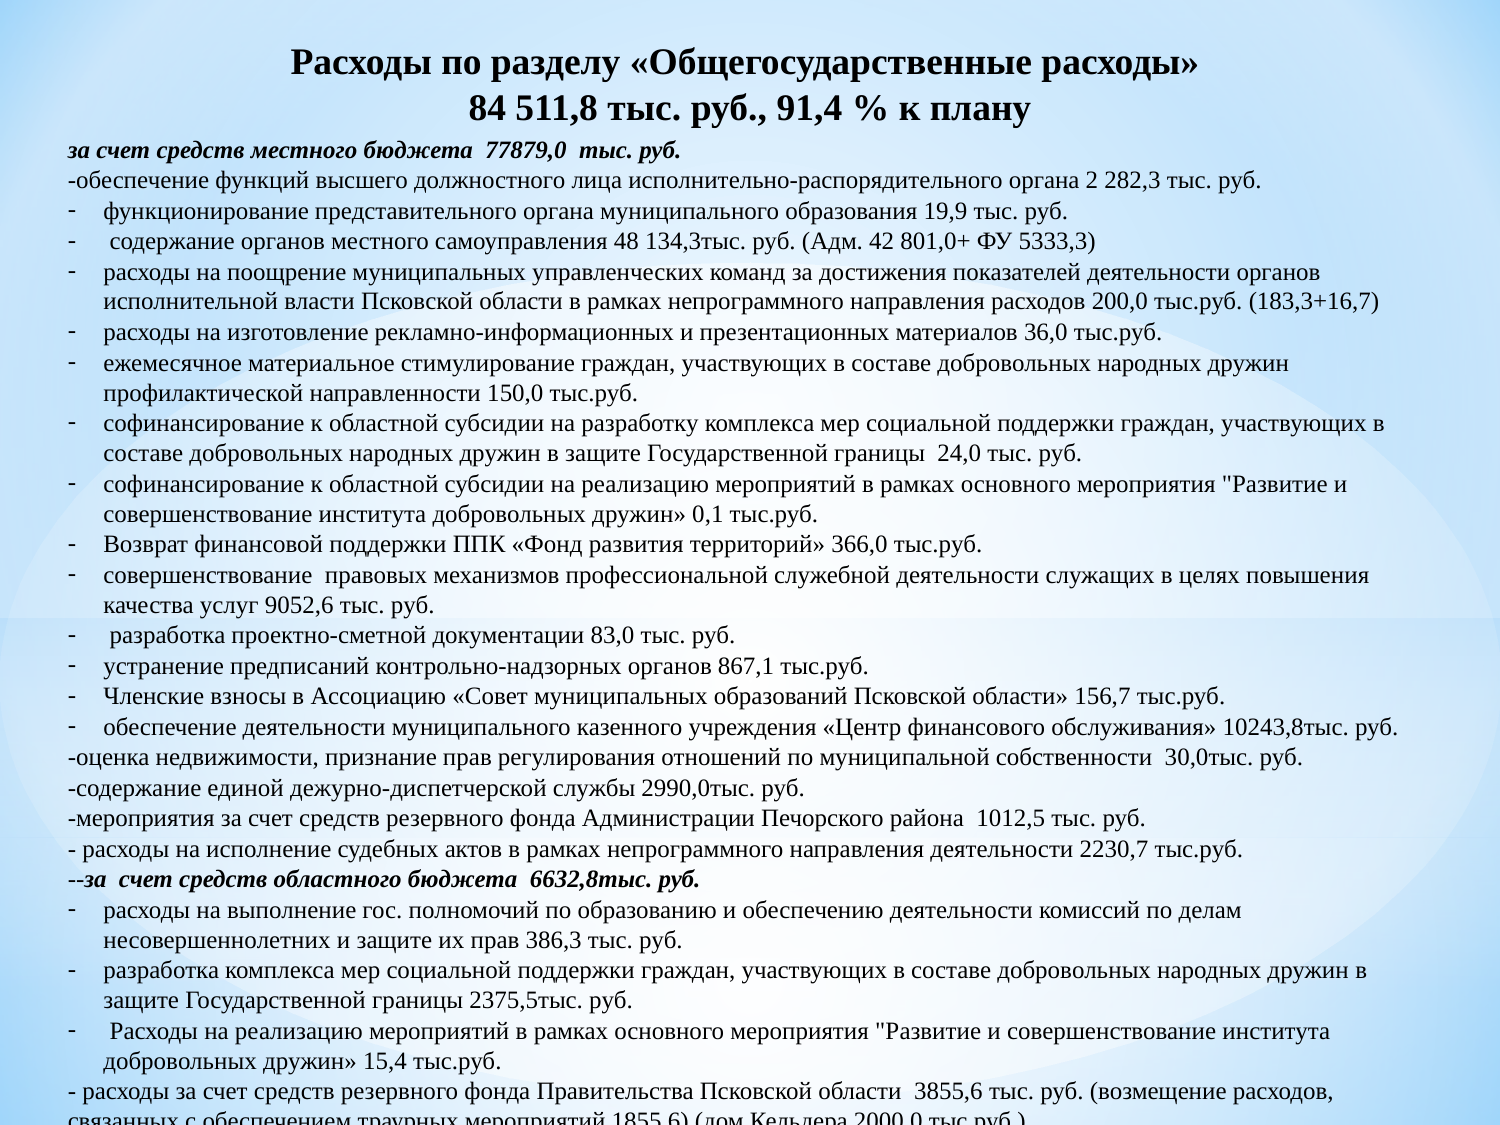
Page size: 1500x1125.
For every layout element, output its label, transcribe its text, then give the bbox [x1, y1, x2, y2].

text_box за счет средств местного бюджета 77879,0 тыс. руб. -обеспечение функций высшего должностного лица исполнительно-распорядительного органа 2 282,3 тыс. руб. функционирование представительного органа муниципального образования 19,9 тыс. руб. содержание органов местного самоуправления 48 134,3тыс. руб. (Адм. 42 801,0+ ФУ 5333,3) расходы на поощрение муниципальных управленческих команд за достижения показателей деятельности органов исполнительной власти Псковской области в рамках непрограммного направления расходов 200,0 тыс.руб. (183,3+16,7) расходы на изготовление рекламно-информационных и презентационных материалов 36,0 тыс.руб. ежемесячное материальное стимулирование граждан, участвующих в составе добровольных народных дружин профилактической направленности 150,0 тыс.руб. софинансирование к областной субсидии на разработку комплекса мер социальной поддержки граждан, участвующих в составе добровольных народных дружин в защите Государственной границы 24,0 тыс. руб. софинансирование к областной субсидии на реализацию мероприятий в рамках основного мероприятия "Развитие и совершенствование института добровольных дружин» 0,1 тыс.руб. Возврат финансовой поддержки ППК «Фонд развития территорий» 366,0 тыс.руб. совершенствование правовых механизмов профессиональной служебной деятельности служащих в целях повышения качества услуг 9052,6 тыс. руб. разработка проектно-сметной документации 83,0 тыс. руб. устранение предписаний контрольно-надзорных органов 867,1 тыс.руб. Членские взносы в Ассоциацию «Совет муниципальных образований Псковской области» 156,7 тыс.руб. обеспечение деятельности муниципального казенного учреждения «Центр финансового обслуживания» 10243,8тыс. руб. -оценка недвижимости, признание прав регулирования отношений по муниципальной собственности 30,0тыс. руб. -содержание единой дежурно-диспетчерской службы 2990,0тыс. руб. -мероприятия за счет средств резервного фонда Администрации Печорского района 1012,5 тыс. руб. - расходы на исполнение судебных актов в рамках непрограммного направления деятельности 2230,7 тыс.руб. --за счет средств областного бюджета 6632,8тыс. руб. расходы на выполнение гос. полномочий по образованию и обеспечению деятельности комиссий по делам несовершеннолетних и защите их прав 386,3 тыс. руб. разработка комплекса мер социальной поддержки граждан, участвующих в составе добровольных народных дружин в защите Государственной границы 2375,5тыс. руб. Расходы на реализацию мероприятий в рамках основного мероприятия "Развитие и совершенствование института добровольных дружин» 15,4 тыс.руб. - расходы за счет средств резервного фонда Правительства Псковской области 3855,6 тыс. руб. (возмещение расходов, связанных с обеспечением траурных мероприятий 1855,6) (дом Кельдера 2000,0 тыс.руб.) [53, 125, 1459, 1125]
text_box Расходы по разделу «Общегосударственные расходы» 84 511,8 тыс. руб., 91,4 % к плану [53, 29, 1447, 125]
